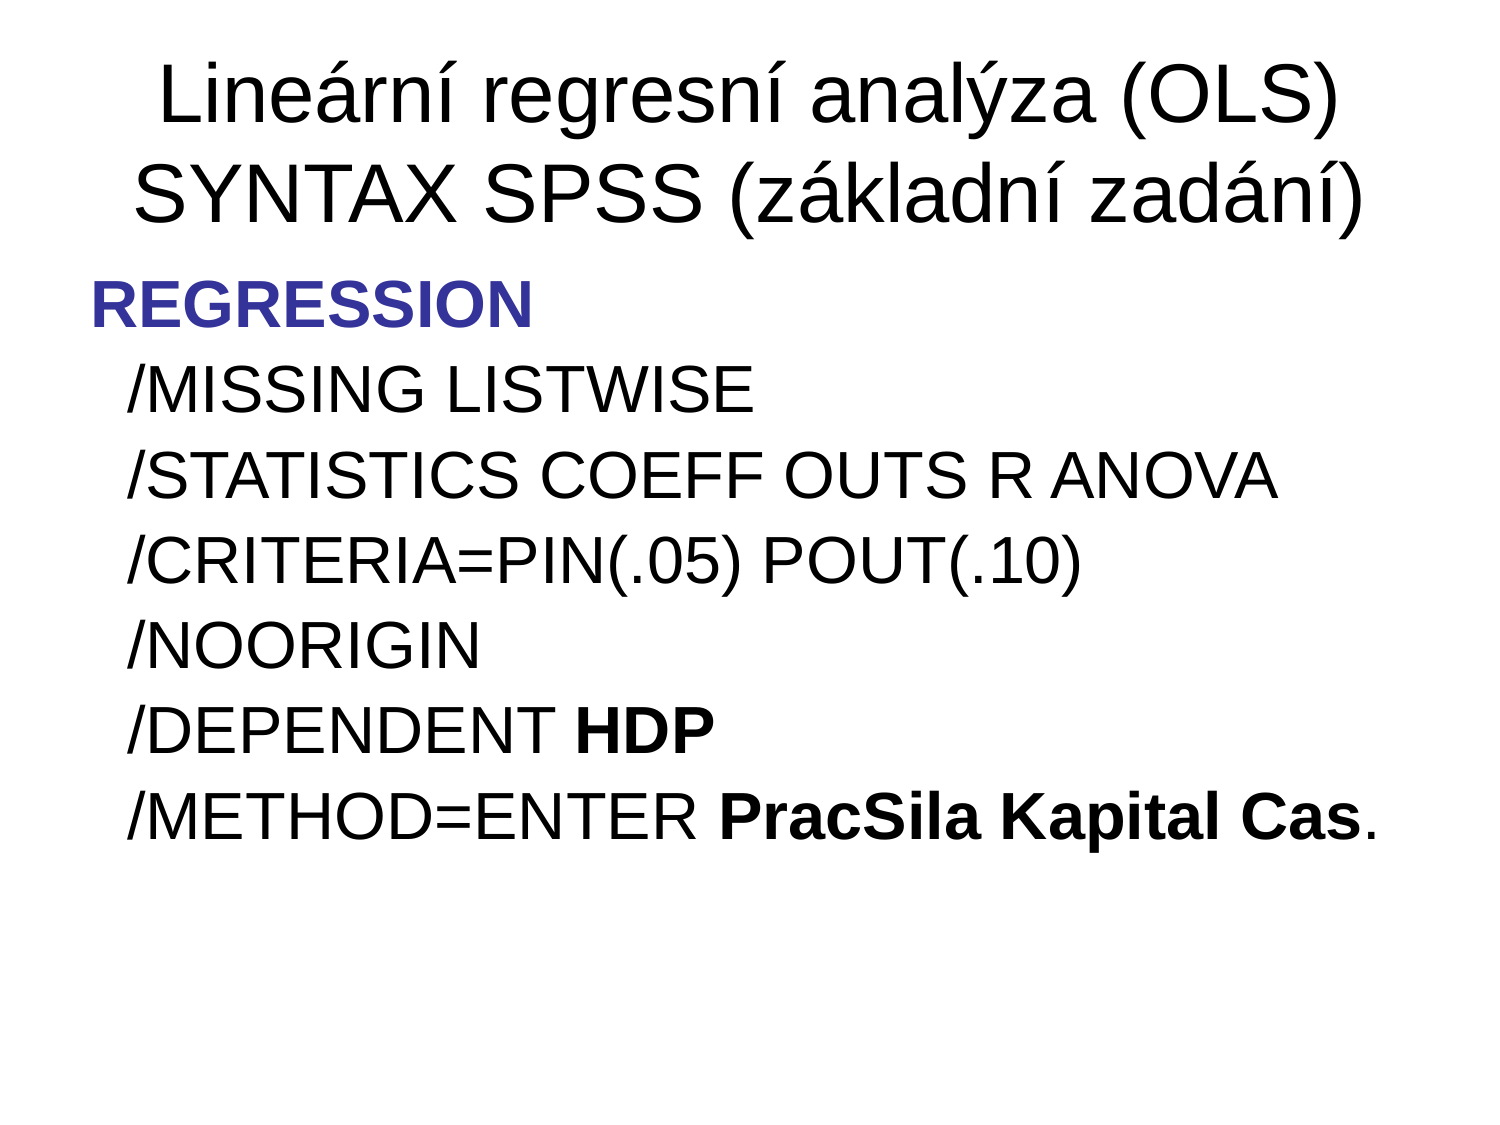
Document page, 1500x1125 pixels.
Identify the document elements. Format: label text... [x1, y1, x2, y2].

title Lineární regresní analýza (OLS) SYNTAX SPSS (základní zadání) [75, 45, 1425, 233]
list REGRESSION /MISSING LISTWISE /STATISTICS COEFF OUTS R ANOVA /CRITERIA=PIN(.05) POUT(.10) /NOORIGIN /DEPENDENT HDP /METHOD=ENTER PracSila Kapital Cas. [75, 262, 1425, 1005]
